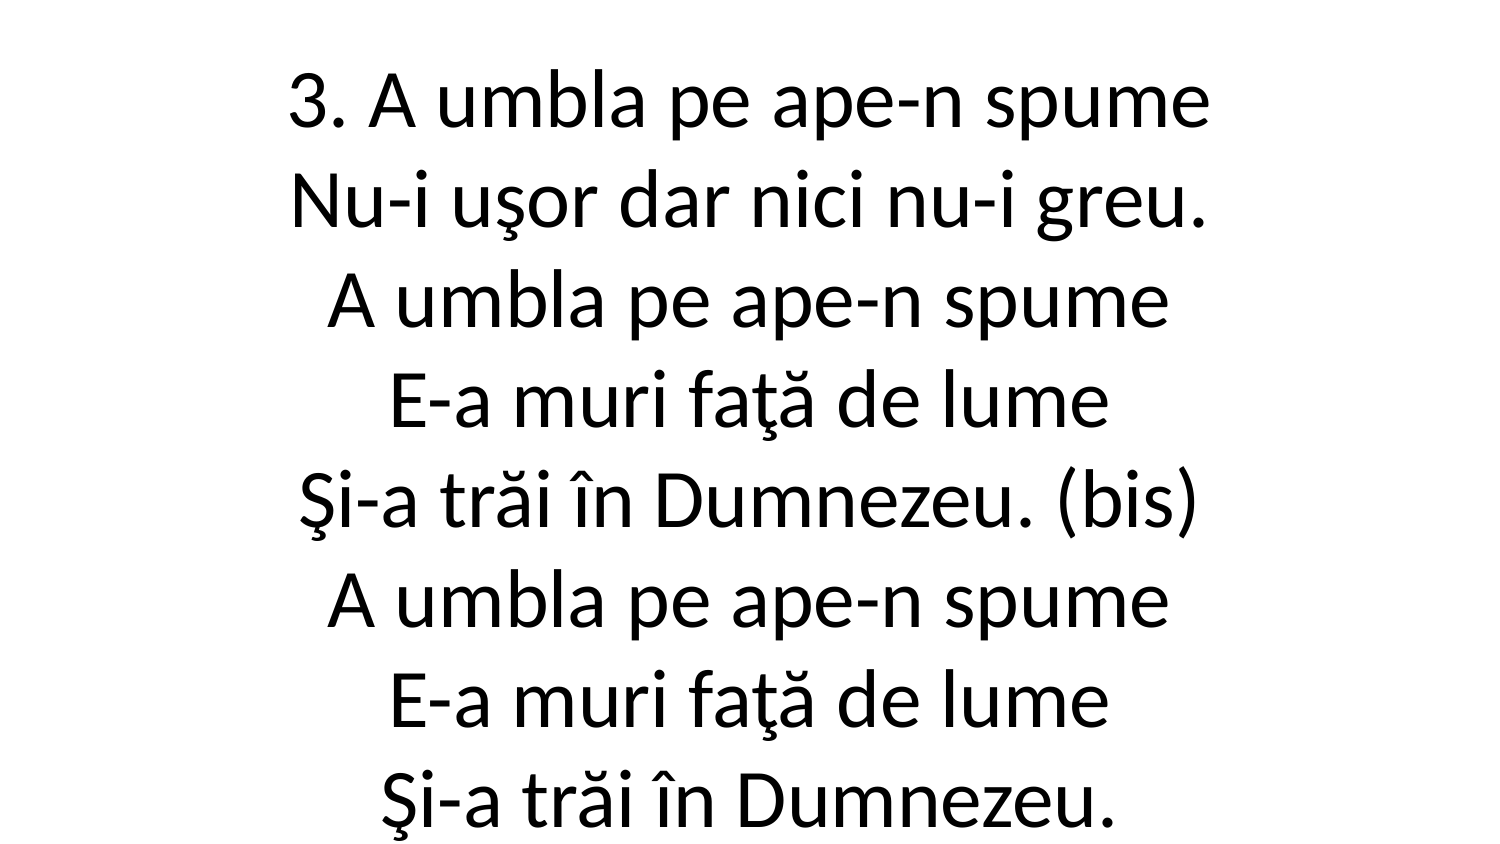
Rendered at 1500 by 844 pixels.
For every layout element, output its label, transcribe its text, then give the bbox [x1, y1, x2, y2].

text_box 3. A umbla pe ape-n spume Nu-i uşor dar nici nu-i greu. A umbla pe ape-n spume E-a muri faţă de lume Şi-a trăi în Dumnezeu. (bis) A umbla pe ape-n spume E-a muri faţă de lume Şi-a trăi în Dumnezeu. [272, 0, 1228, 844]
